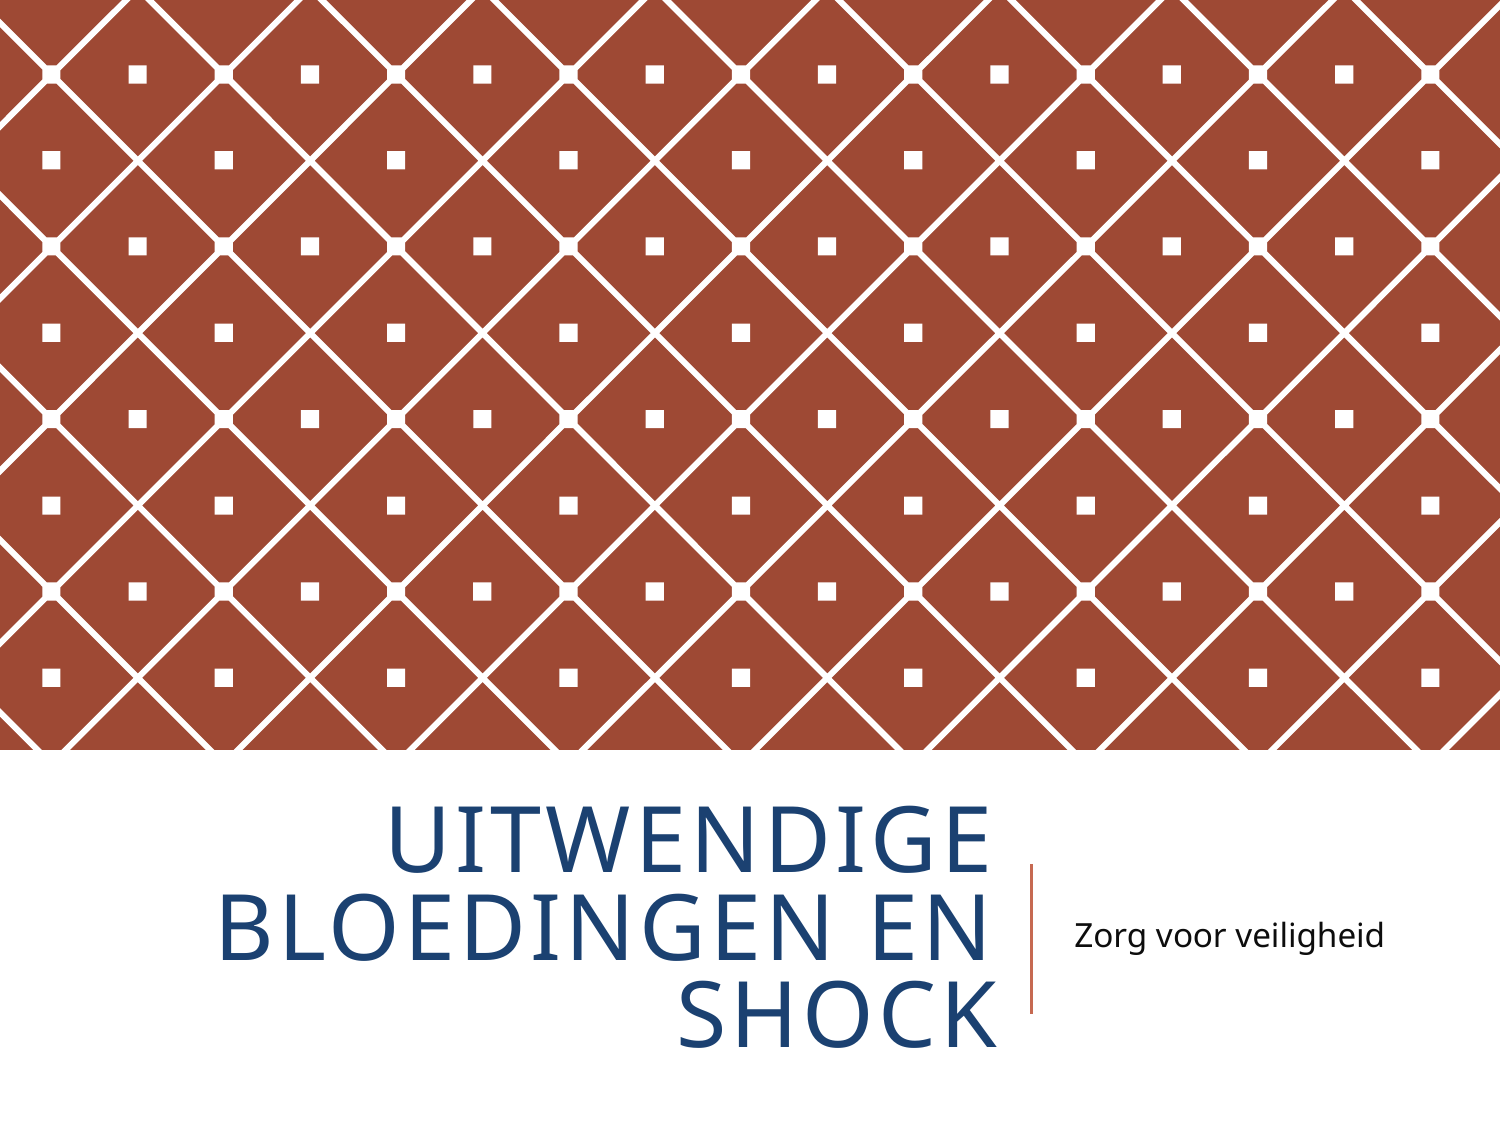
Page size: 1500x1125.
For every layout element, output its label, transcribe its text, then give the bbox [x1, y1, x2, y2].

title Uitwendige bloedingen en shock [56, 813, 1013, 1054]
subtitle Zorg voor veiligheid [1059, 813, 1454, 1054]
